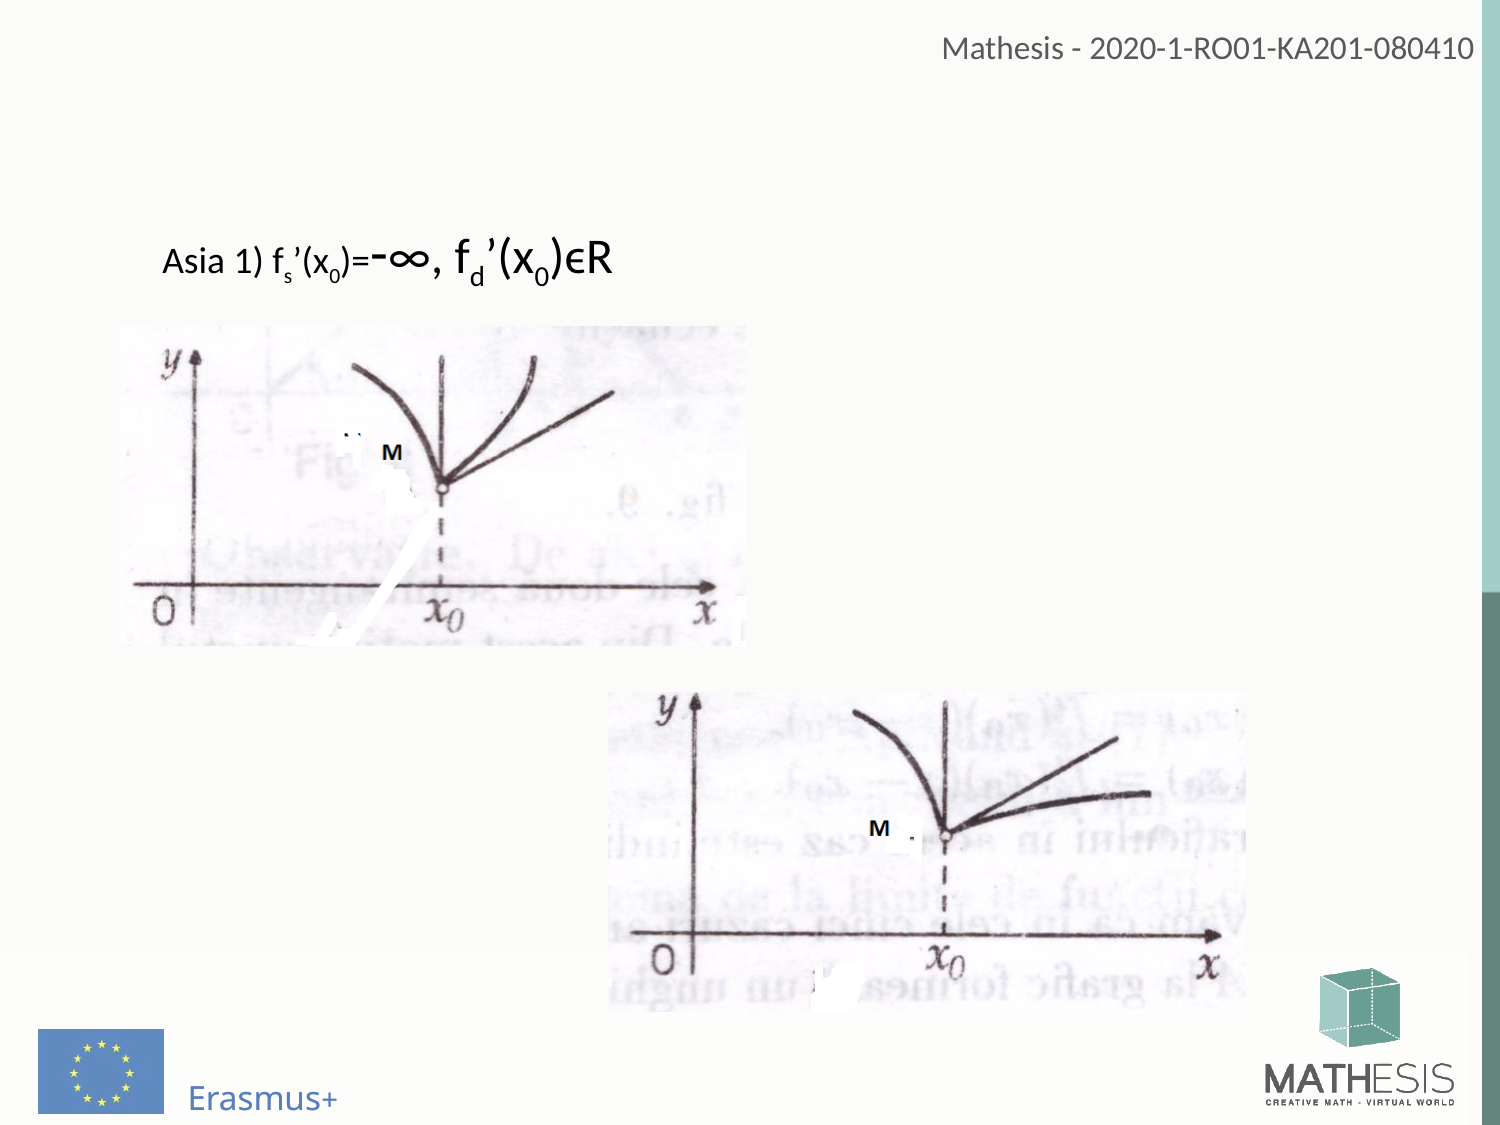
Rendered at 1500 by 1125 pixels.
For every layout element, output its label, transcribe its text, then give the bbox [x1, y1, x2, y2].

picture [120, 326, 746, 646]
picture [607, 692, 1246, 1012]
text_box Asia 1) fs’(x0)=-∞, fd’(x0)ϵR [147, 208, 998, 300]
